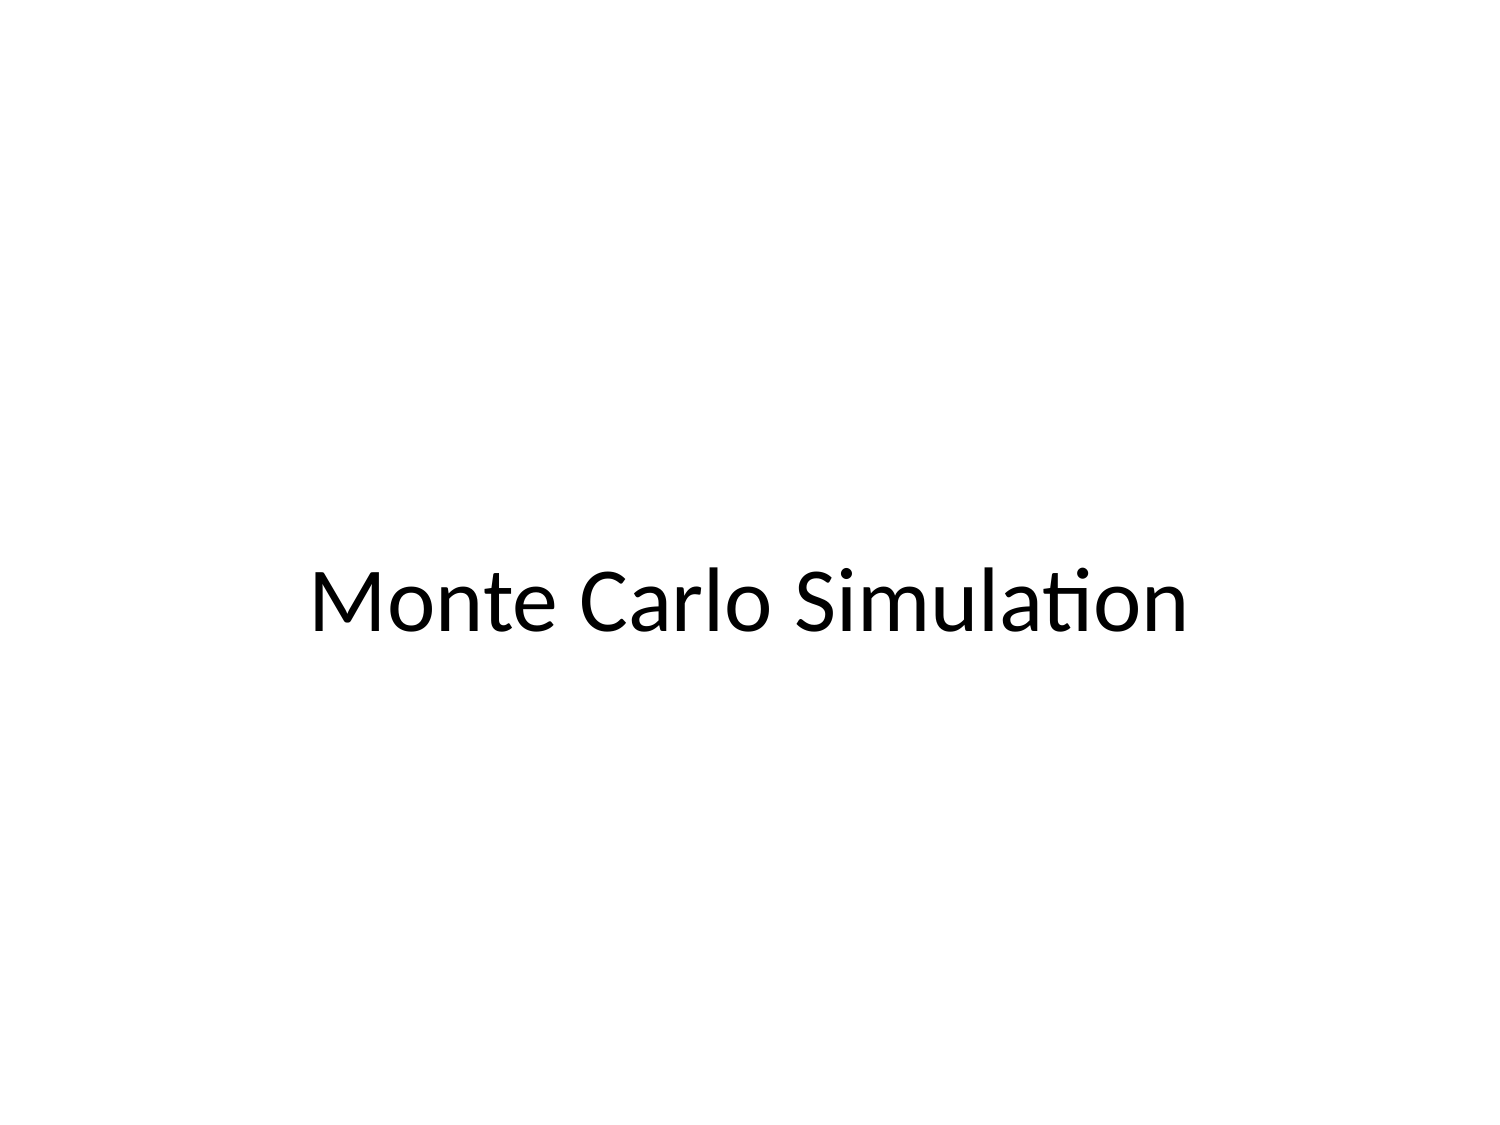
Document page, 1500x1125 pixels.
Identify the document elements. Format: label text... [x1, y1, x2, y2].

title Monte Carlo Simulation [75, 523, 1425, 667]
